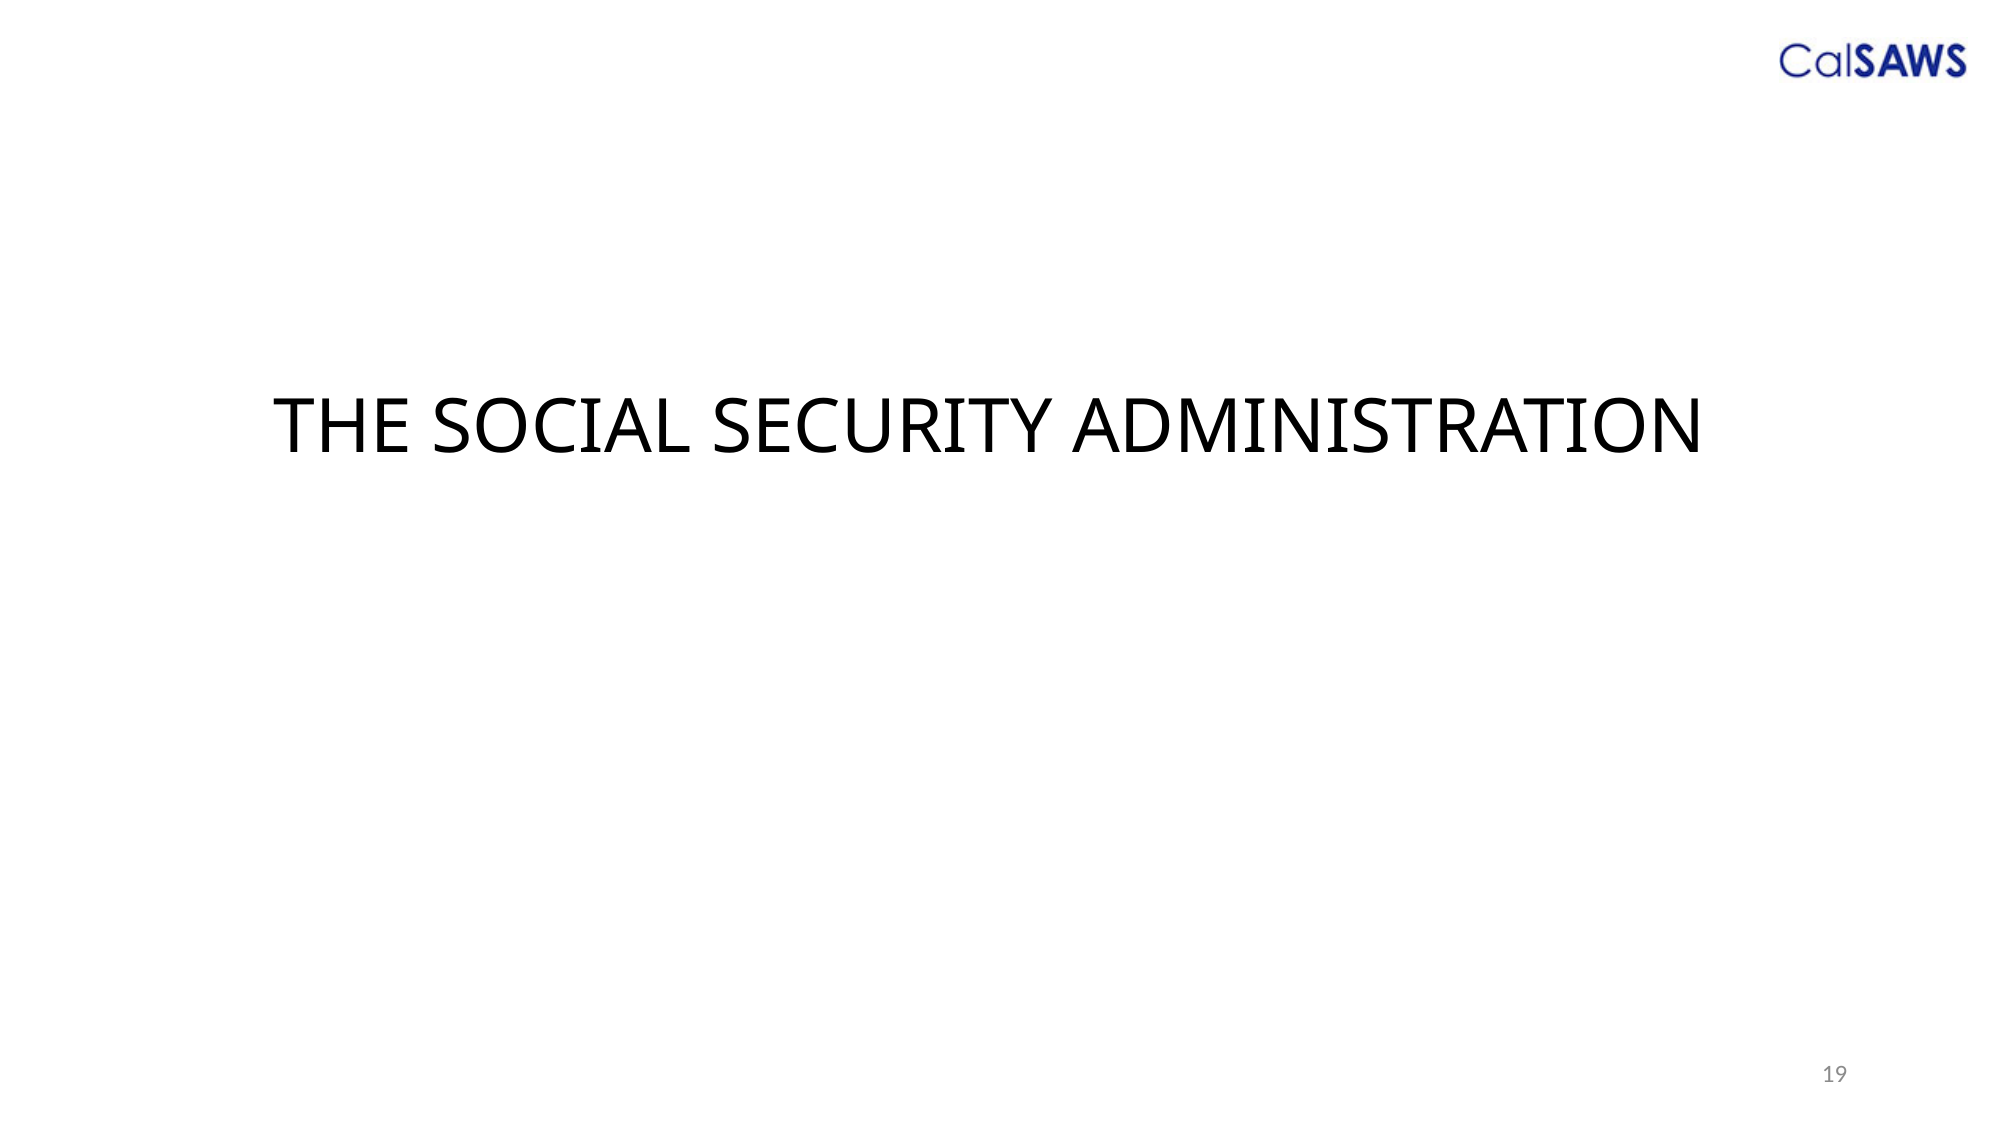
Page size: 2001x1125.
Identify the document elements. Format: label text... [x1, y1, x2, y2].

picture [1779, 37, 1968, 83]
slide_number 19 [1412, 1042, 1863, 1103]
title THE SOCIAL SECURITY ADMINISTRATION [0, 375, 2000, 476]
